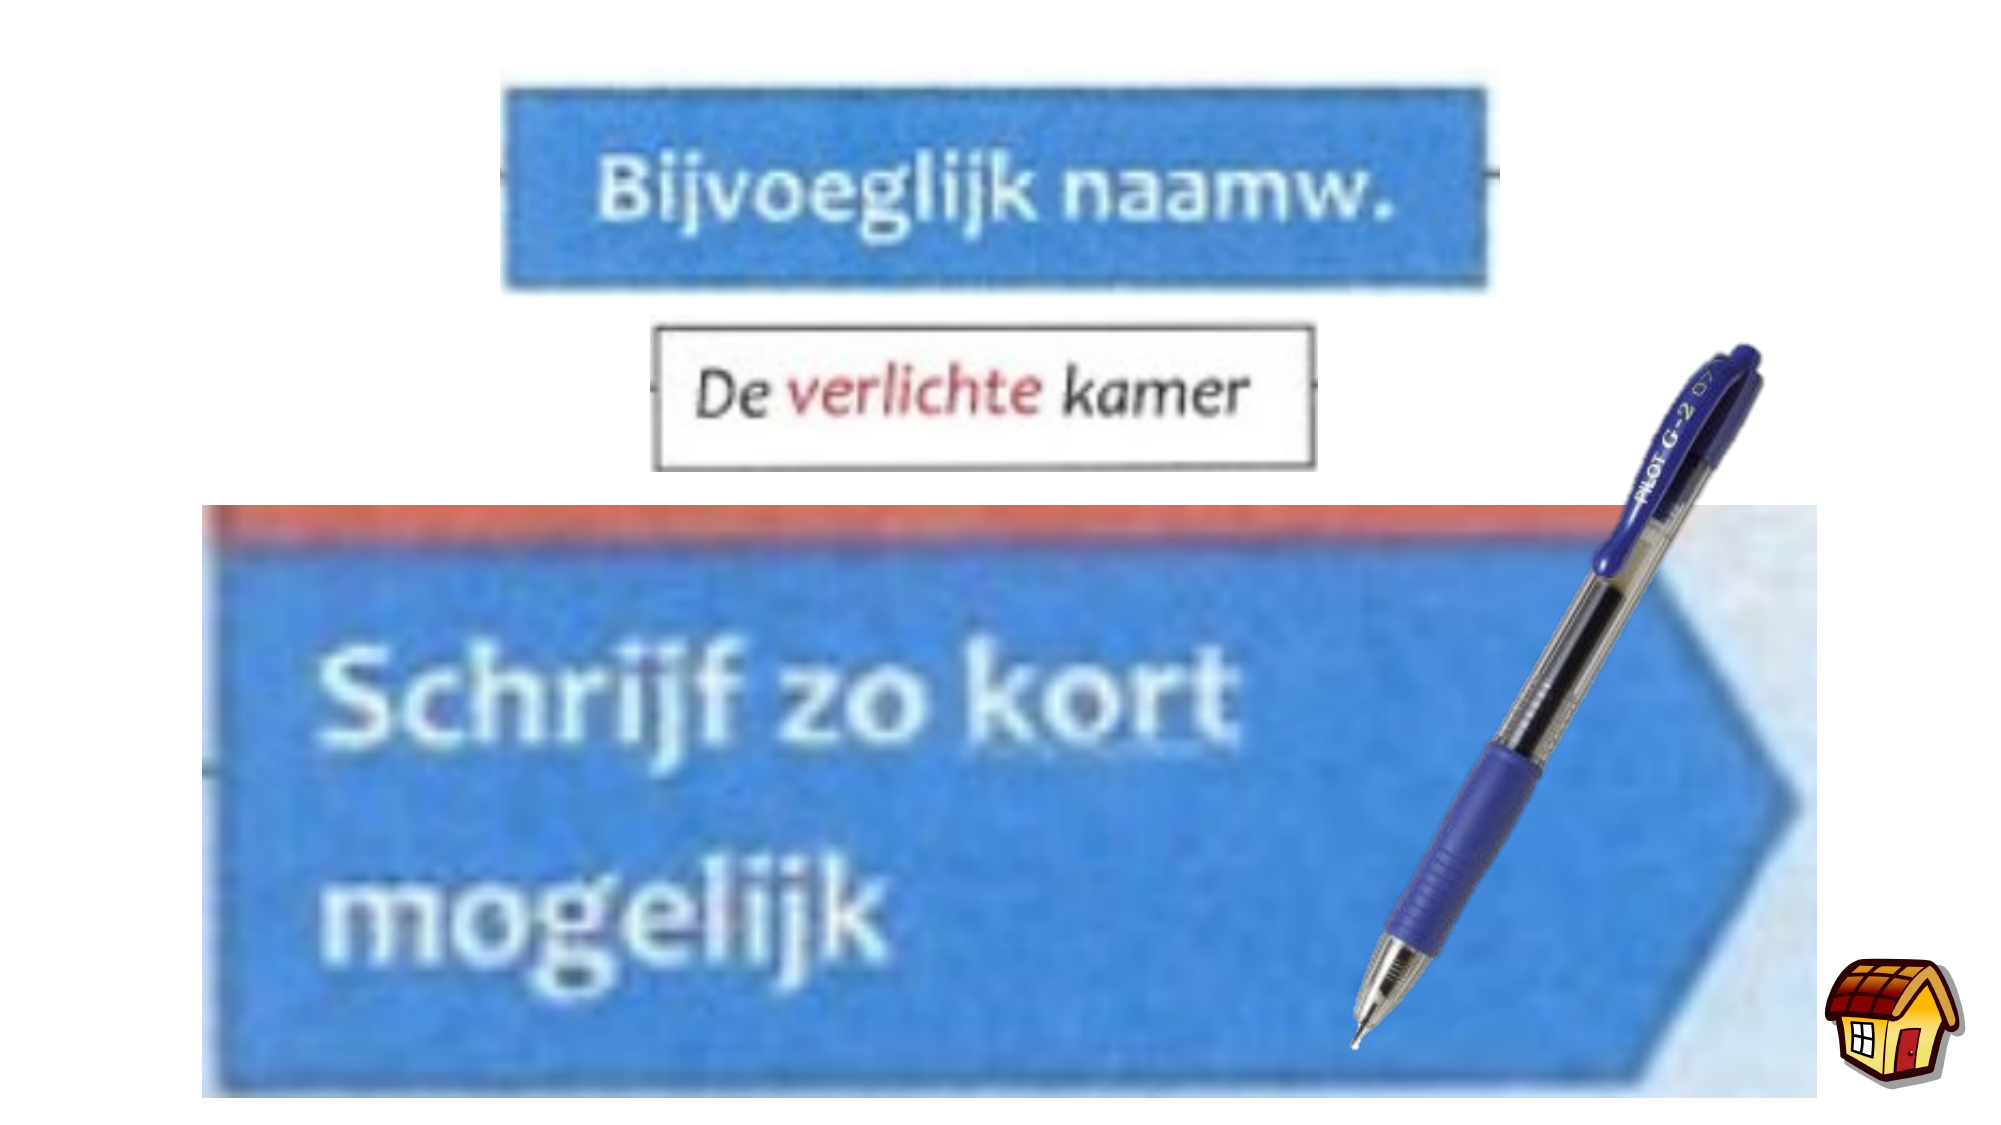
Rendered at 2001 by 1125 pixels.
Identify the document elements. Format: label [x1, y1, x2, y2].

picture [202, 67, 1975, 1114]
